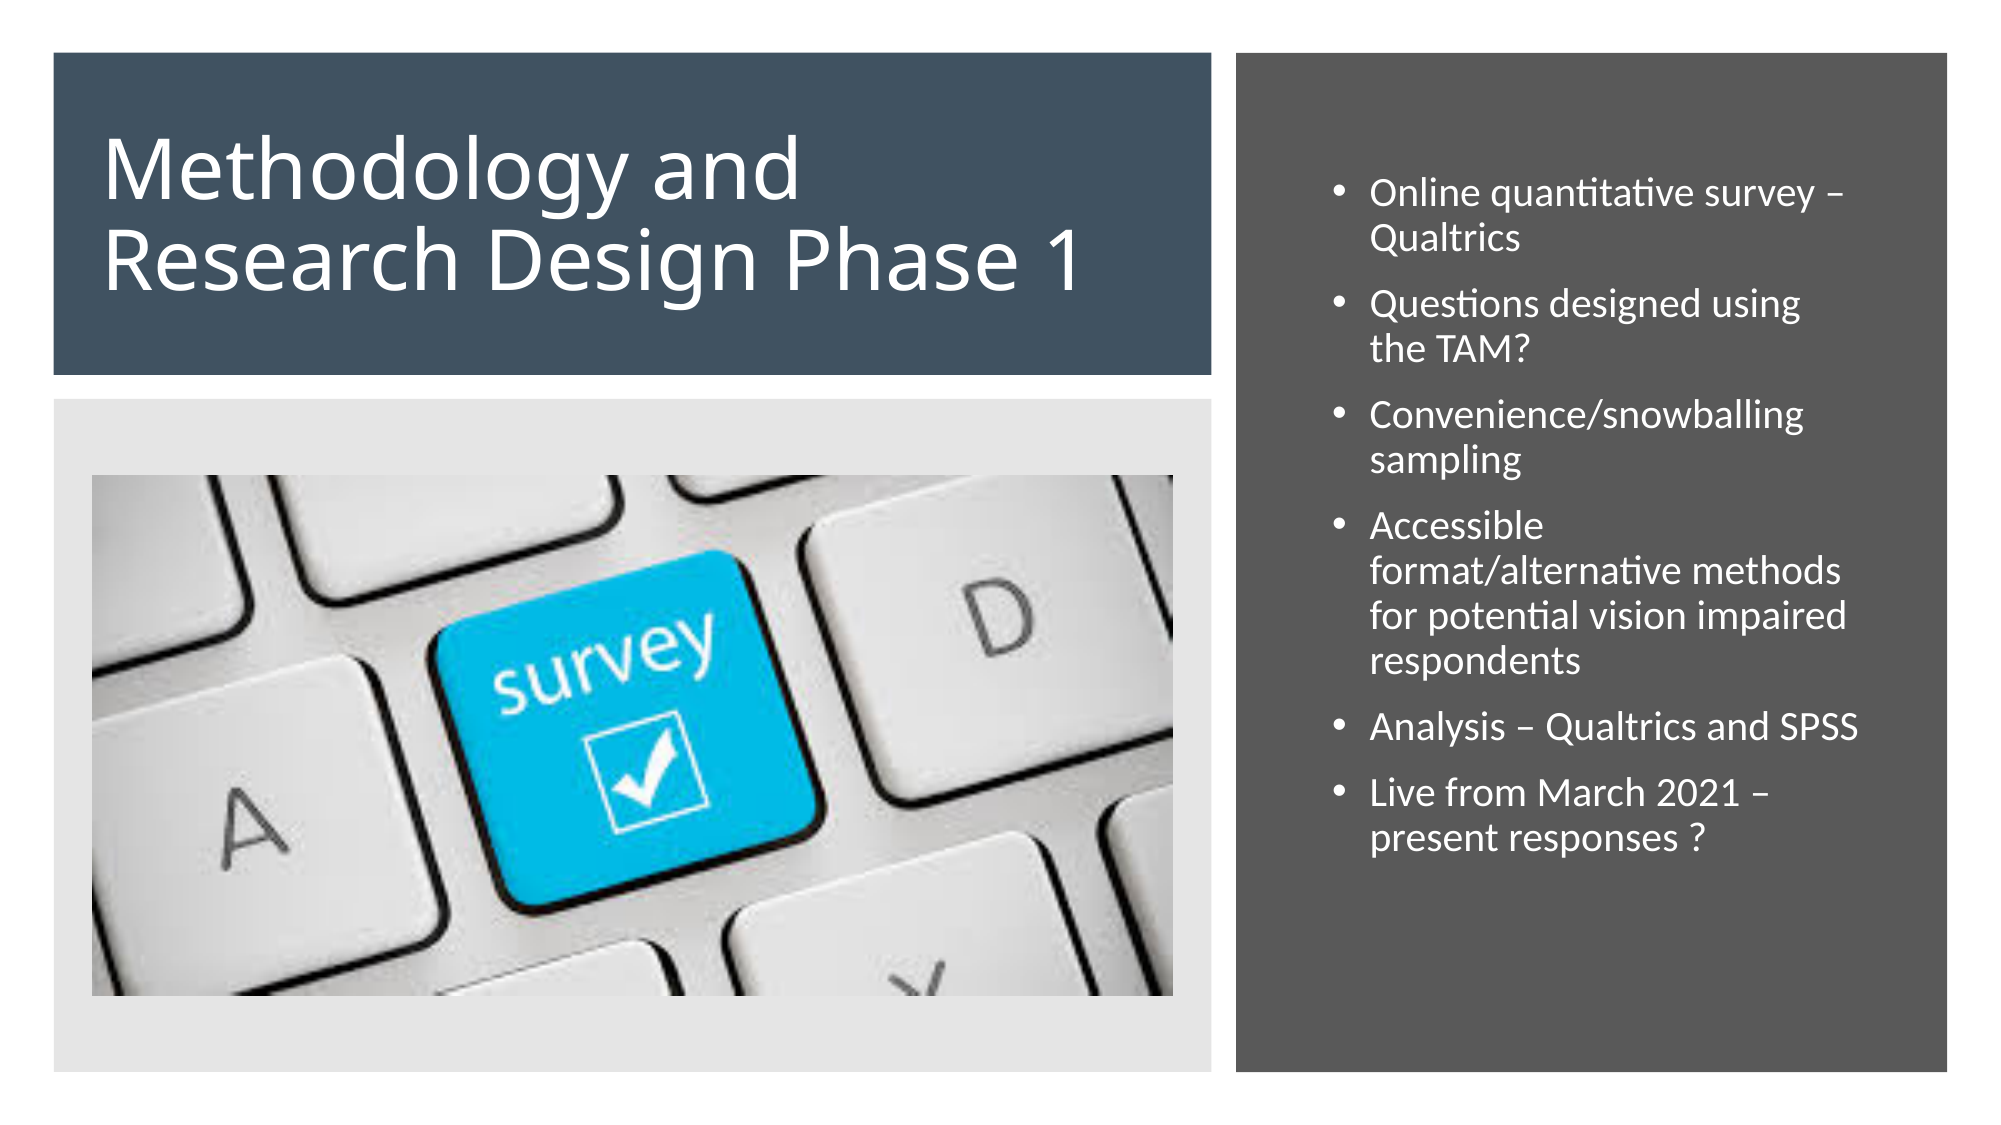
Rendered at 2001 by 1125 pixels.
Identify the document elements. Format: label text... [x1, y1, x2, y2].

picture [92, 475, 1173, 996]
list Online quantitative survey – Qualtrics Questions designed using the TAM? Convenience/snowballing sampling Accessible format/alternative methods for potential vision impaired respondents Analysis – Qualtrics and SPSS Live from March 2021 – present responses ? [1317, 150, 1879, 947]
text_box [53, 52, 1212, 376]
text_box [1235, 52, 1948, 1073]
title Methodology and Research Design Phase 1 [85, 84, 1168, 352]
text_box [53, 398, 1212, 1073]
